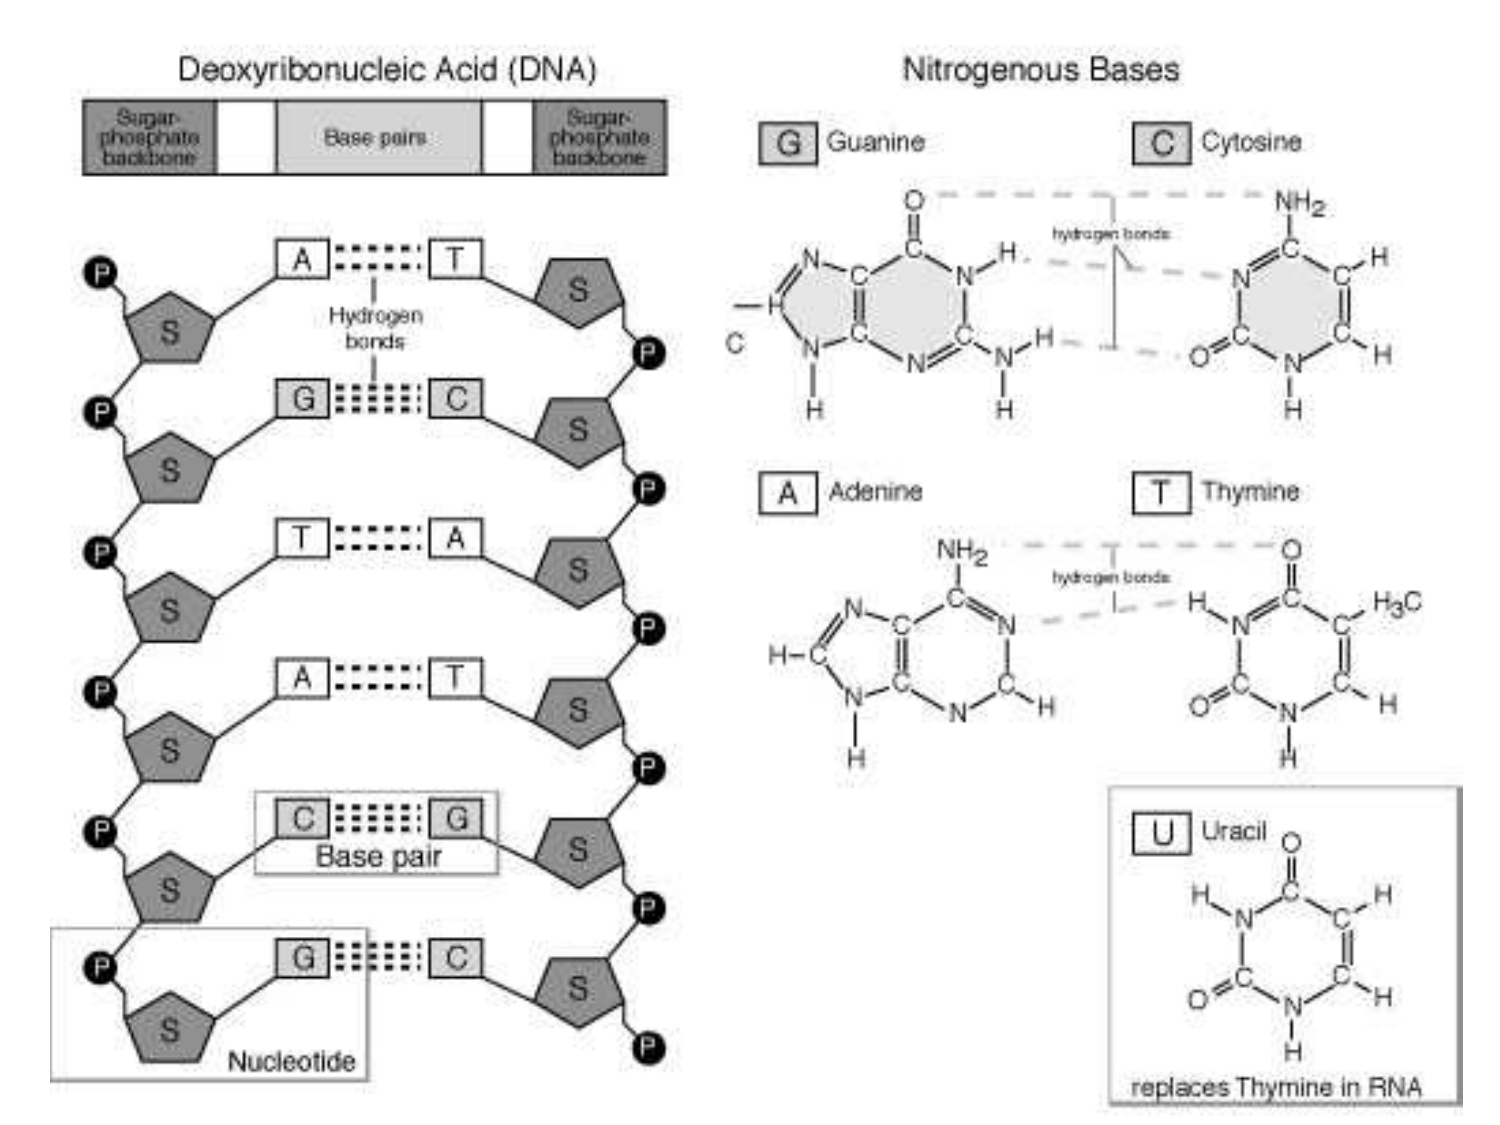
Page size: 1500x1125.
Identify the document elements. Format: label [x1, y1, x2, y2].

list [49, 24, 1463, 1119]
